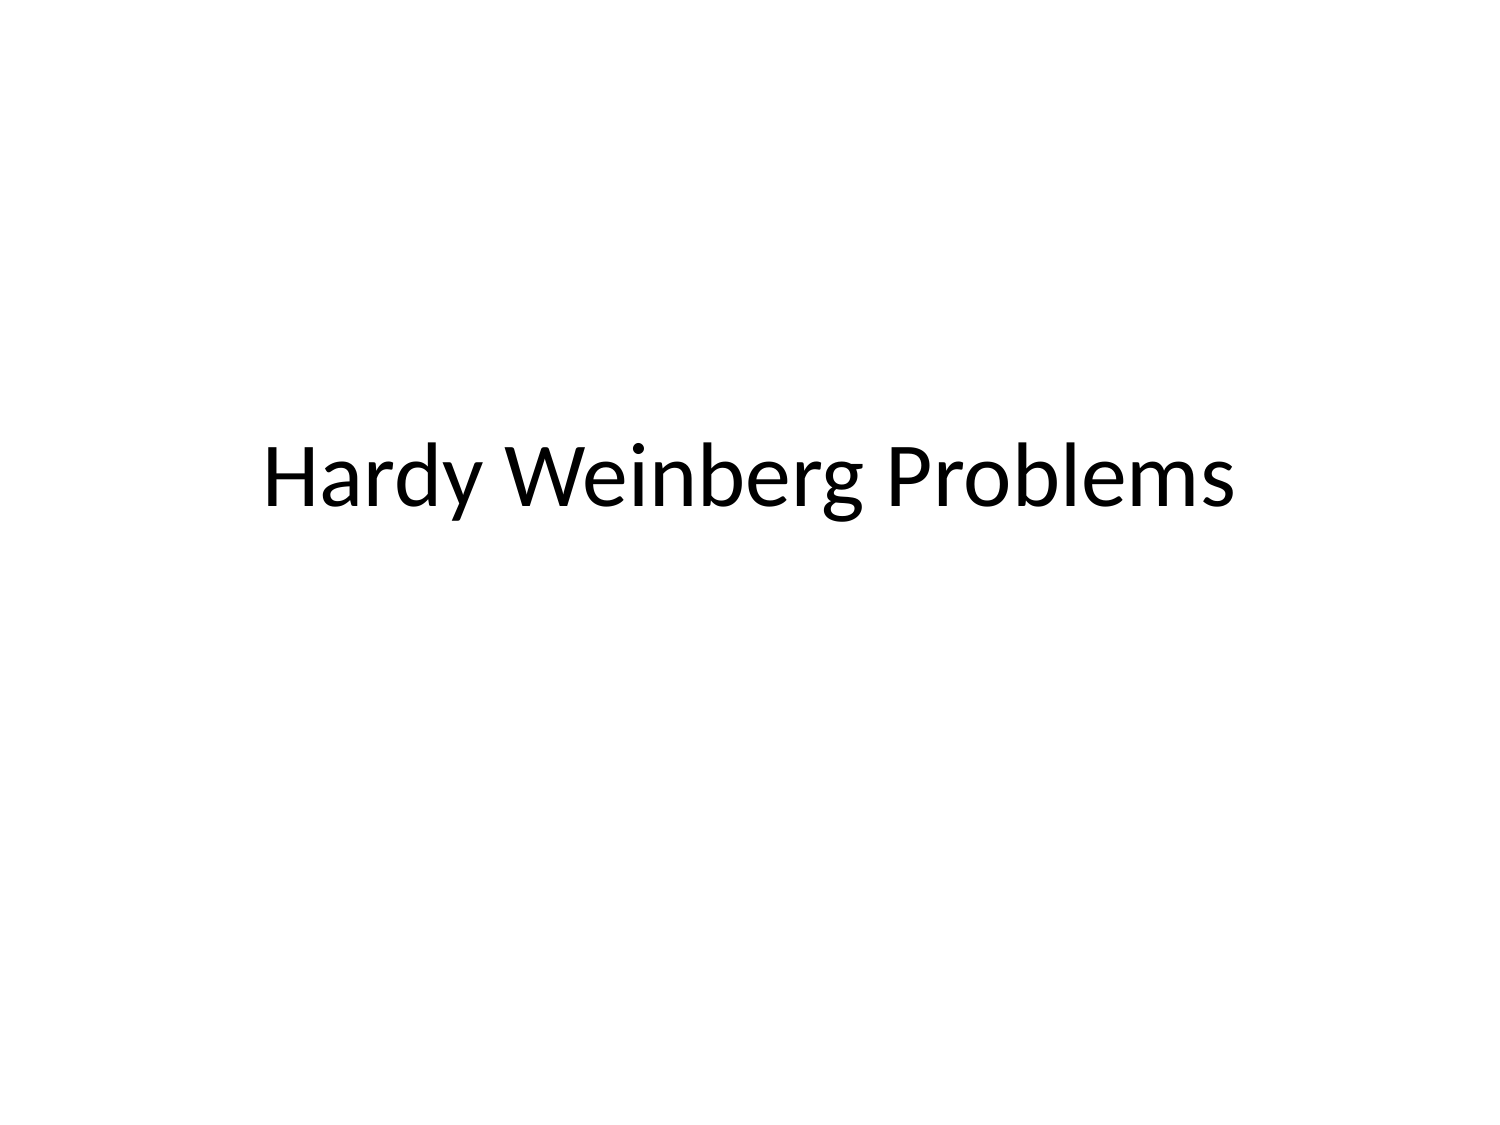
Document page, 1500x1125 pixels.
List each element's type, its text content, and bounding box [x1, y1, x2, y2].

title Hardy Weinberg Problems [112, 349, 1388, 591]
